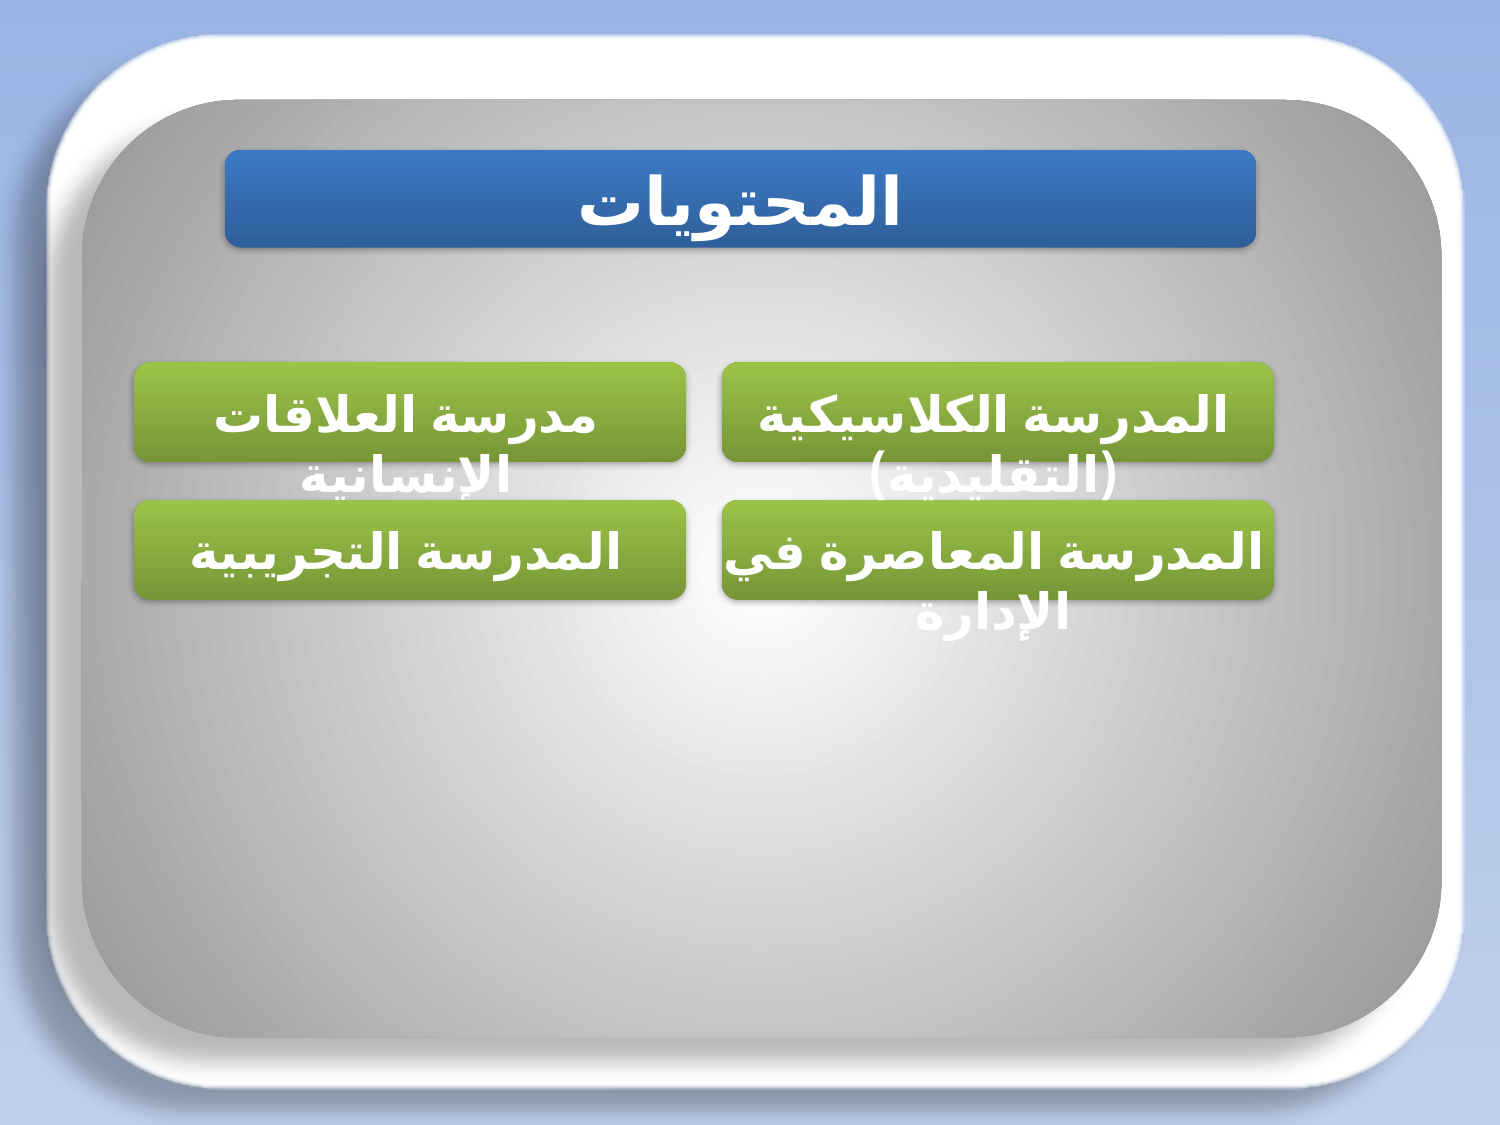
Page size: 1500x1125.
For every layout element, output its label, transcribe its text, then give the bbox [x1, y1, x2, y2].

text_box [726, 499, 1313, 601]
text_box المحتويات [224, 149, 1257, 248]
text_box [49, 34, 1468, 1089]
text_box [674, 362, 1313, 463]
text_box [87, 499, 726, 601]
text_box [87, 362, 672, 463]
text_box [79, 97, 1444, 1040]
text_box [0, 0, 1500, 1125]
